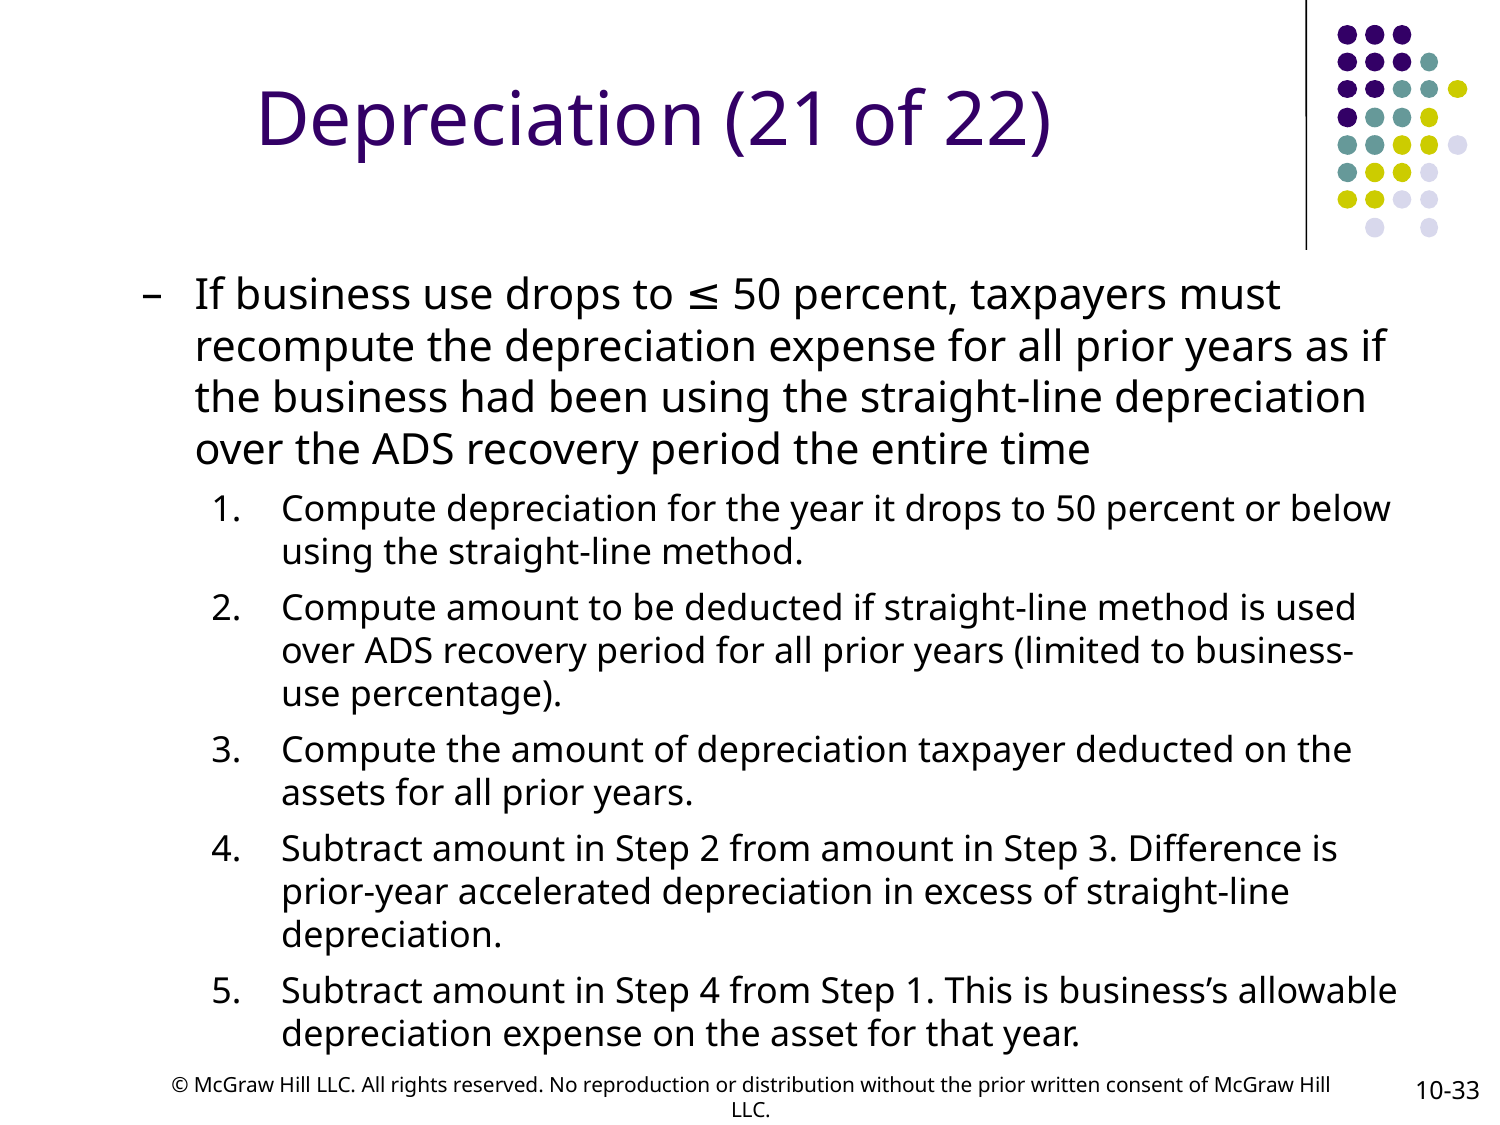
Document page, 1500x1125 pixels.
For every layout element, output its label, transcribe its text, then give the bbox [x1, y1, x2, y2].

slide_number 10-33 [1345, 1061, 1496, 1122]
title Depreciation (21 of 22) [32, 8, 1275, 234]
list If business use drops to ≤ 50 percent, taxpayers must recompute the depreciation expense for all prior years as if the business had been using the straight-line depreciation over the ADS recovery period the entire time Compute depreciation for the year it drops to 50 percent or below using the straight-line method. Compute amount to be deducted if straight-line method is used over ADS recovery period for all prior years (limited to business-use percentage). Compute the amount of depreciation taxpayer deducted on the assets for all prior years. Subtract amount in Step 2 from amount in Step 3. Difference is prior-year accelerated depreciation in excess of straight-line depreciation. Subtract amount in Step 4 from Step 1. This is business’s allowable depreciation expense on the asset for that year. [75, 259, 1425, 1062]
